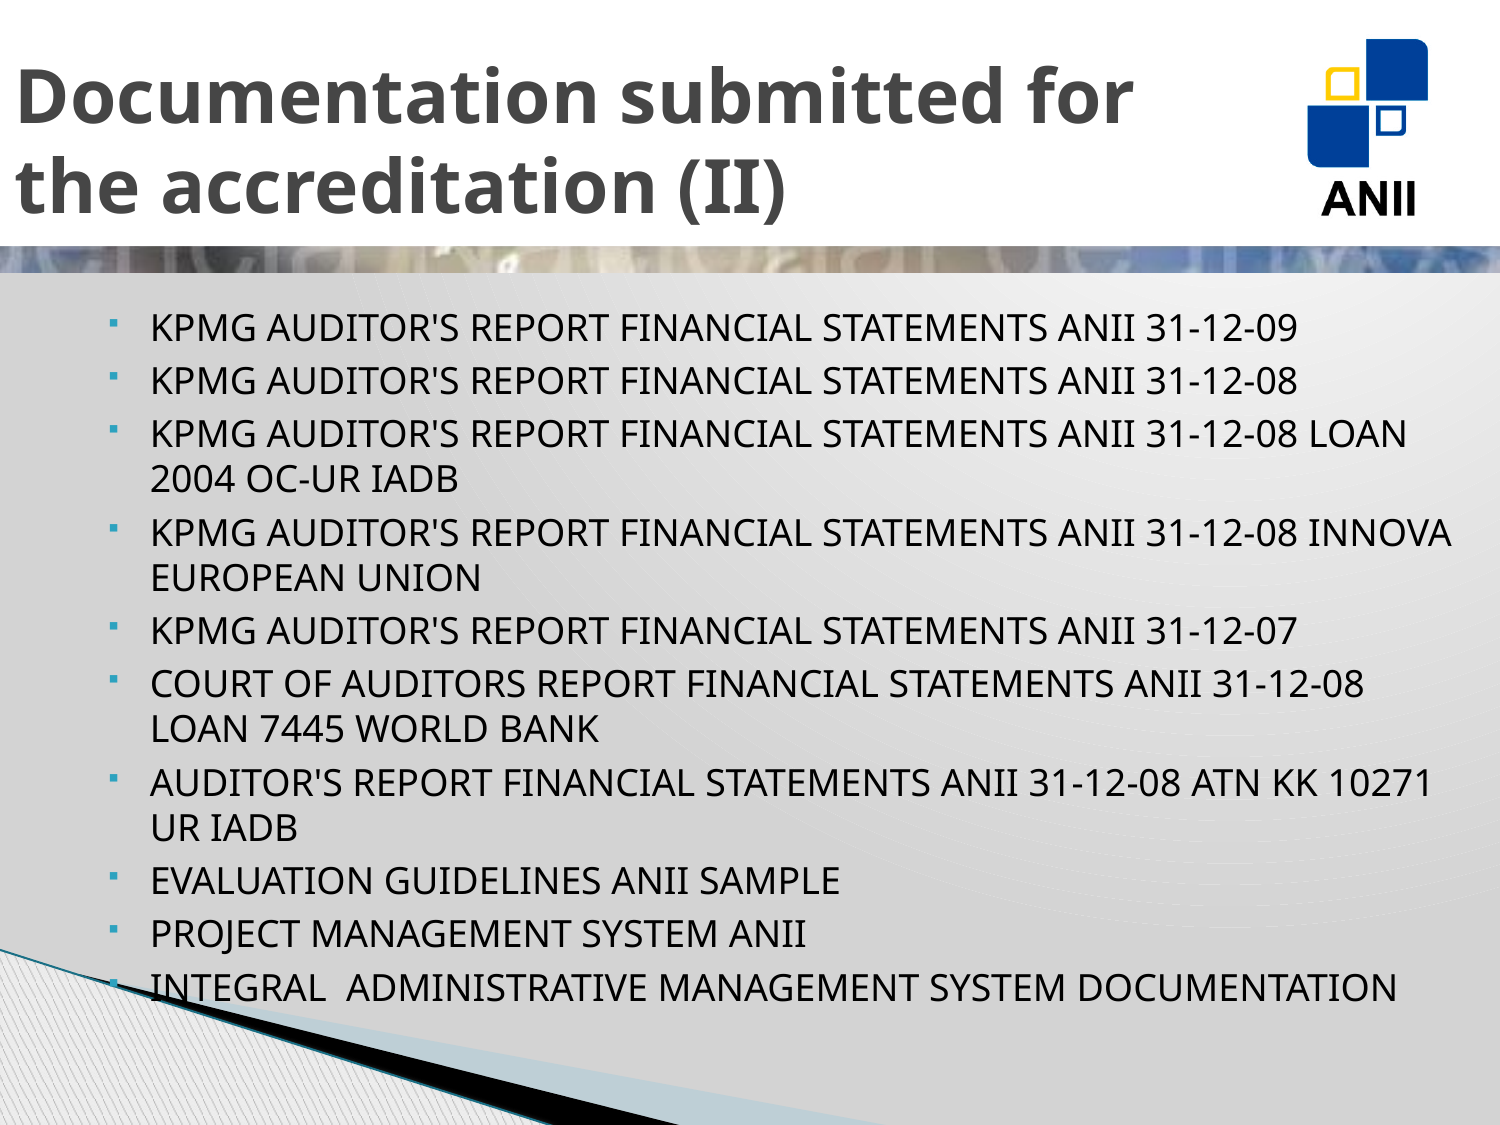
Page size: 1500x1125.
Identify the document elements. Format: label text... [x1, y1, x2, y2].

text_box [0, 0, 1500, 274]
list KPMG AUDITOR'S REPORT FINANCIAL STATEMENTS ANII 31-12-09 KPMG AUDITOR'S REPORT FINANCIAL STATEMENTS ANII 31-12-08 KPMG AUDITOR'S REPORT FINANCIAL STATEMENTS ANII 31-12-08 LOAN 2004 OC-UR IADB KPMG AUDITOR'S REPORT FINANCIAL STATEMENTS ANII 31-12-08 INNOVA EUROPEAN UNION KPMG AUDITOR'S REPORT FINANCIAL STATEMENTS ANII 31-12-07 COURT OF AUDITORS REPORT FINANCIAL STATEMENTS ANII 31-12-08 LOAN 7445 WORLD BANK AUDITOR'S REPORT FINANCIAL STATEMENTS ANII 31-12-08 ATN KK 10271 UR IADB EVALUATION GUIDELINES ANII SAMPLE PROJECT MANAGEMENT SYSTEM ANII INTEGRAL ADMINISTRATIVE MANAGEMENT SYSTEM DOCUMENTATION [74, 283, 1471, 1036]
